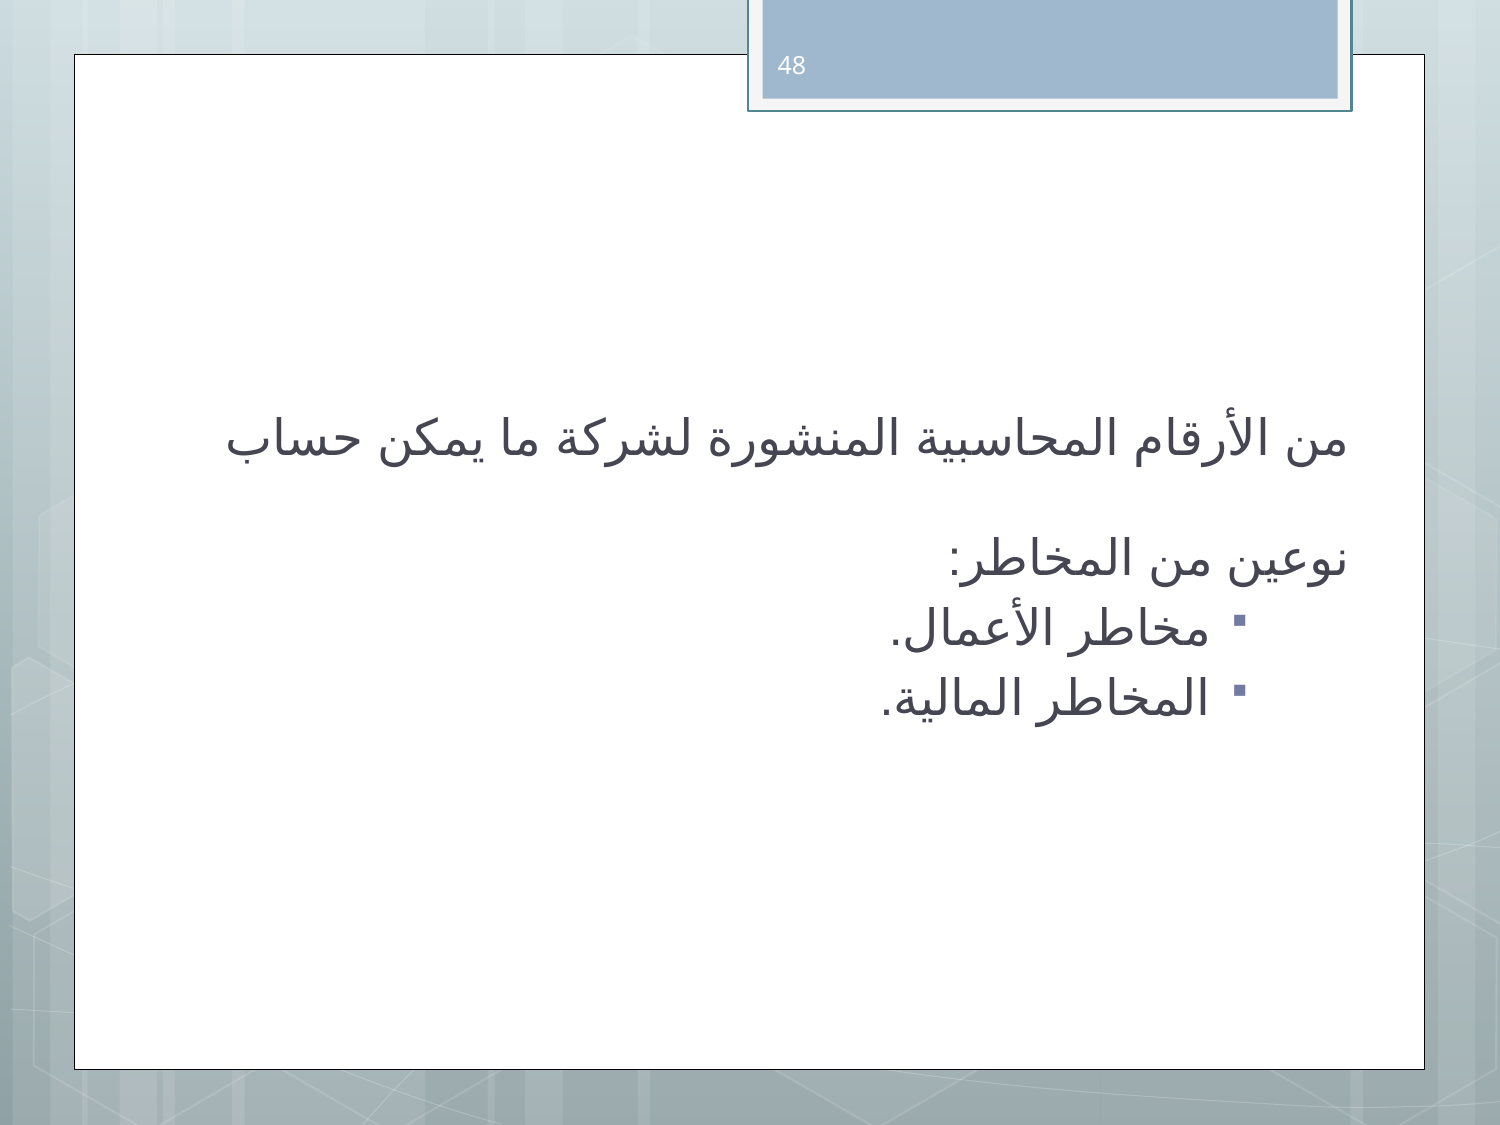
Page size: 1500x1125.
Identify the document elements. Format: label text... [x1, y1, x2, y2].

list من الأرقام المحاسبية المنشورة لشركة ما يمكن حساب نوعين من المخاطر: مخاطر الأعمال. المخاطر المالية. [135, 338, 1376, 929]
slide_number 48 [762, 36, 982, 97]
